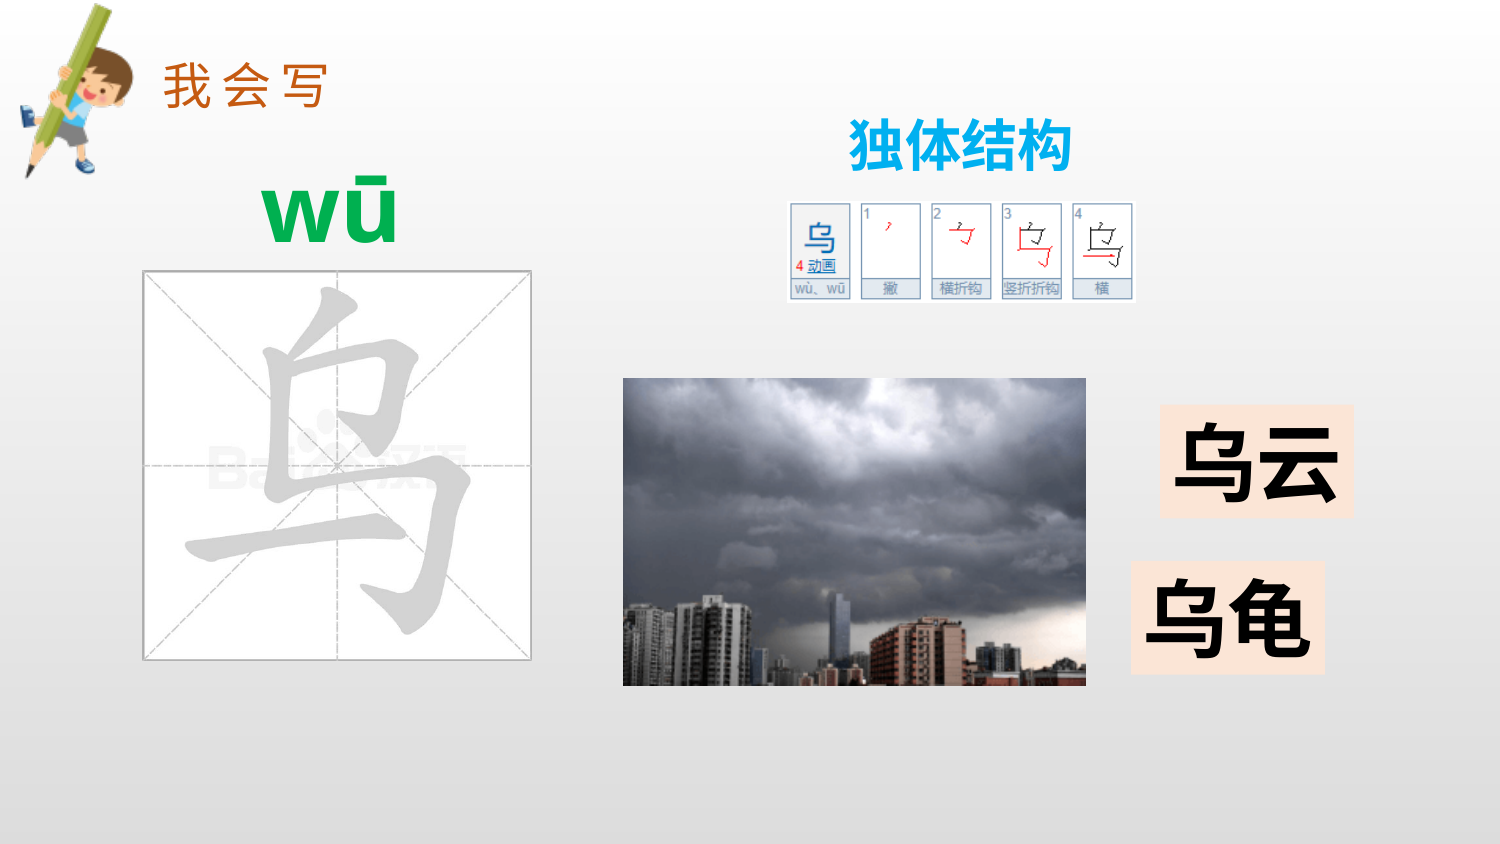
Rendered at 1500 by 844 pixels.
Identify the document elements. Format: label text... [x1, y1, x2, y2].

picture [141, 270, 532, 661]
text_box wū [195, 143, 467, 267]
text_box 乌云 [1160, 404, 1354, 519]
picture [623, 378, 1086, 687]
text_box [8, 0, 354, 189]
text_box 乌龟 [1131, 560, 1325, 675]
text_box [786, 102, 1136, 303]
